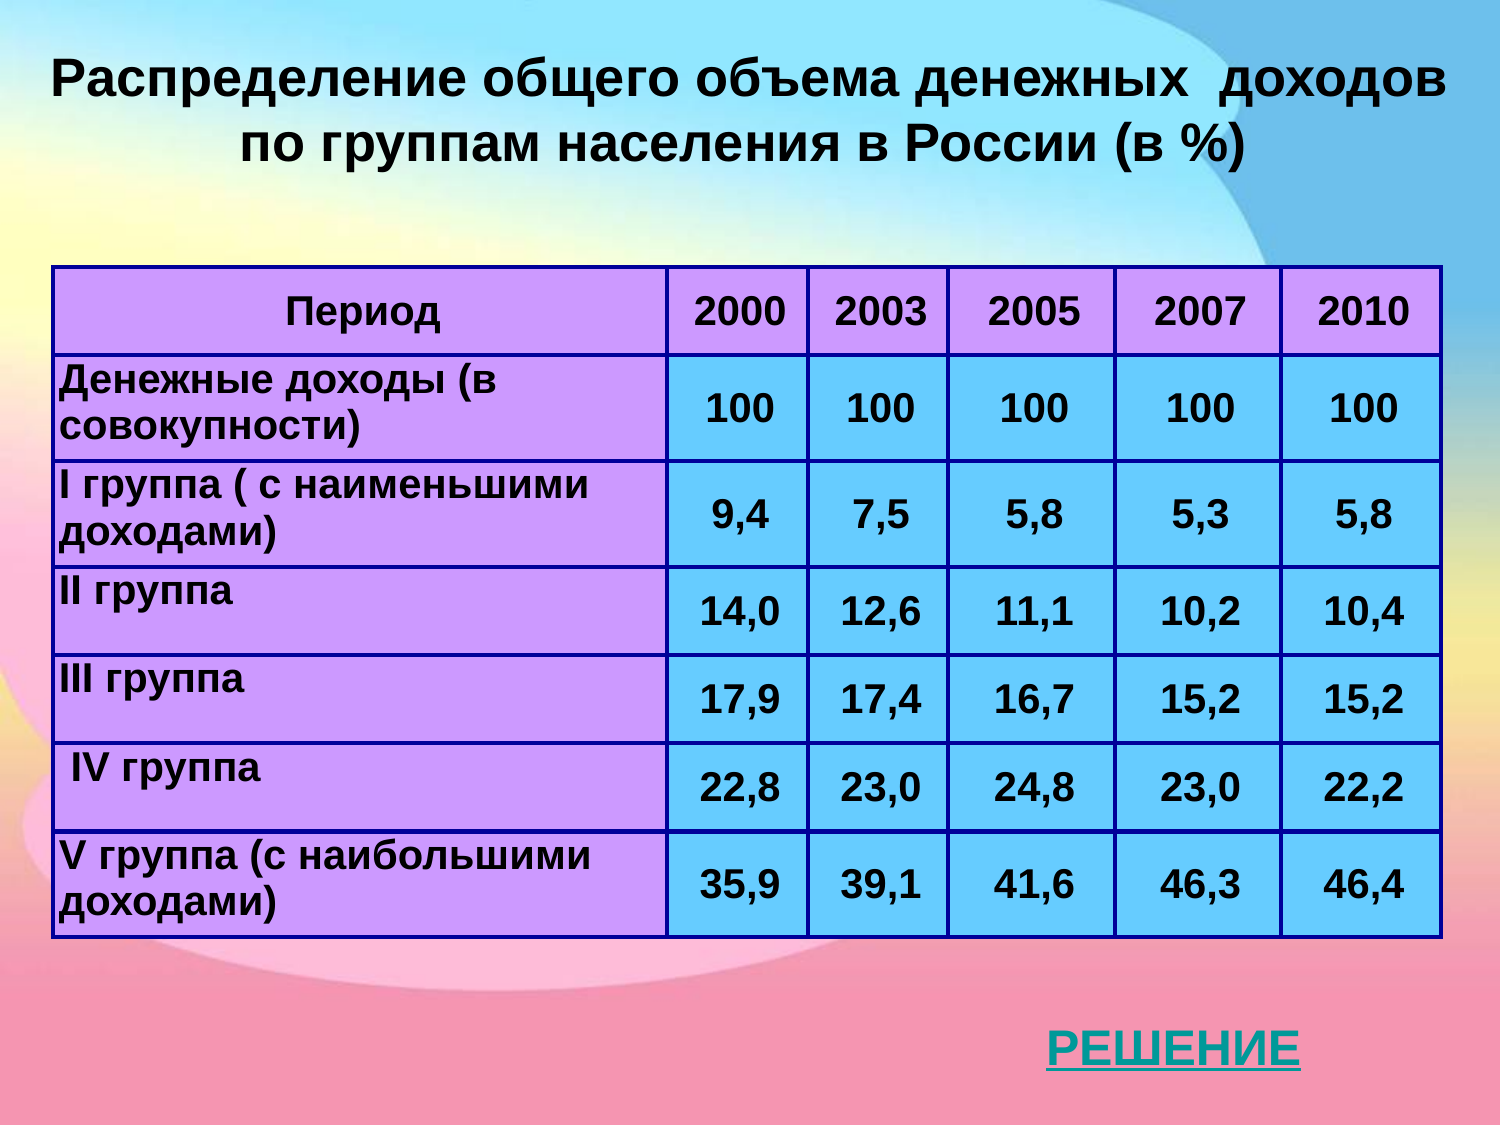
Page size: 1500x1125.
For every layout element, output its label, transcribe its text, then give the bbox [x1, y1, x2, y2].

table_cell III группа [55, 657, 665, 741]
table_cell 23,0 [810, 745, 946, 829]
table_cell 15,2 [1117, 657, 1279, 741]
table_cell 5,8 [950, 463, 1113, 565]
table_cell V группа (с наибольшими доходами) [55, 834, 665, 935]
table_cell 17,4 [810, 657, 946, 741]
table_header 2007 [1117, 269, 1279, 353]
table_cell 10,2 [1117, 569, 1279, 653]
table_cell 100 [810, 357, 946, 459]
table_cell 5,8 [1283, 463, 1439, 565]
table_cell 46,3 [1117, 834, 1279, 935]
table_cell 22,2 [1283, 745, 1439, 829]
table_cell 22,8 [669, 745, 806, 829]
table_header 2005 [950, 269, 1113, 353]
table_header 2003 [810, 269, 946, 353]
table_cell 39,1 [810, 834, 946, 935]
table_cell Денежные доходы (в совокупности) [55, 357, 665, 459]
table_cell 16,7 [950, 657, 1113, 741]
table_header 2000 [669, 269, 806, 353]
table_cell 17,9 [669, 657, 806, 741]
table_cell 35,9 [669, 834, 806, 935]
table_cell 41,6 [950, 834, 1113, 935]
table_cell 100 [1283, 357, 1439, 459]
table_cell 10,4 [1283, 569, 1439, 653]
table_cell 7,5 [810, 463, 946, 565]
table_cell 11,1 [950, 569, 1113, 653]
text_box РЕШЕНИЕ [1031, 1007, 1445, 1083]
table_cell 14,0 [669, 569, 806, 653]
table_header Период [55, 269, 665, 353]
table_cell I группа ( с наименьшими доходами) [55, 463, 665, 565]
table_cell 100 [950, 357, 1113, 459]
table_cell 5,3 [1117, 463, 1279, 565]
table_cell II группа [55, 569, 665, 653]
text_box Распределение общего объема денежных доходов по группам населения в России (в %) [35, 35, 1465, 180]
table_cell 9,4 [669, 463, 806, 565]
table_cell 15,2 [1283, 657, 1439, 741]
table_cell 23,0 [1117, 745, 1279, 829]
table_cell 100 [669, 357, 806, 459]
table_cell 46,4 [1283, 834, 1439, 935]
table_header 2010 [1283, 269, 1439, 353]
table_cell 24,8 [950, 745, 1113, 829]
table_cell 100 [1117, 357, 1279, 459]
table_cell IV группа [55, 745, 665, 829]
picture [0, 0, 1500, 1125]
table_cell 12,6 [810, 569, 946, 653]
